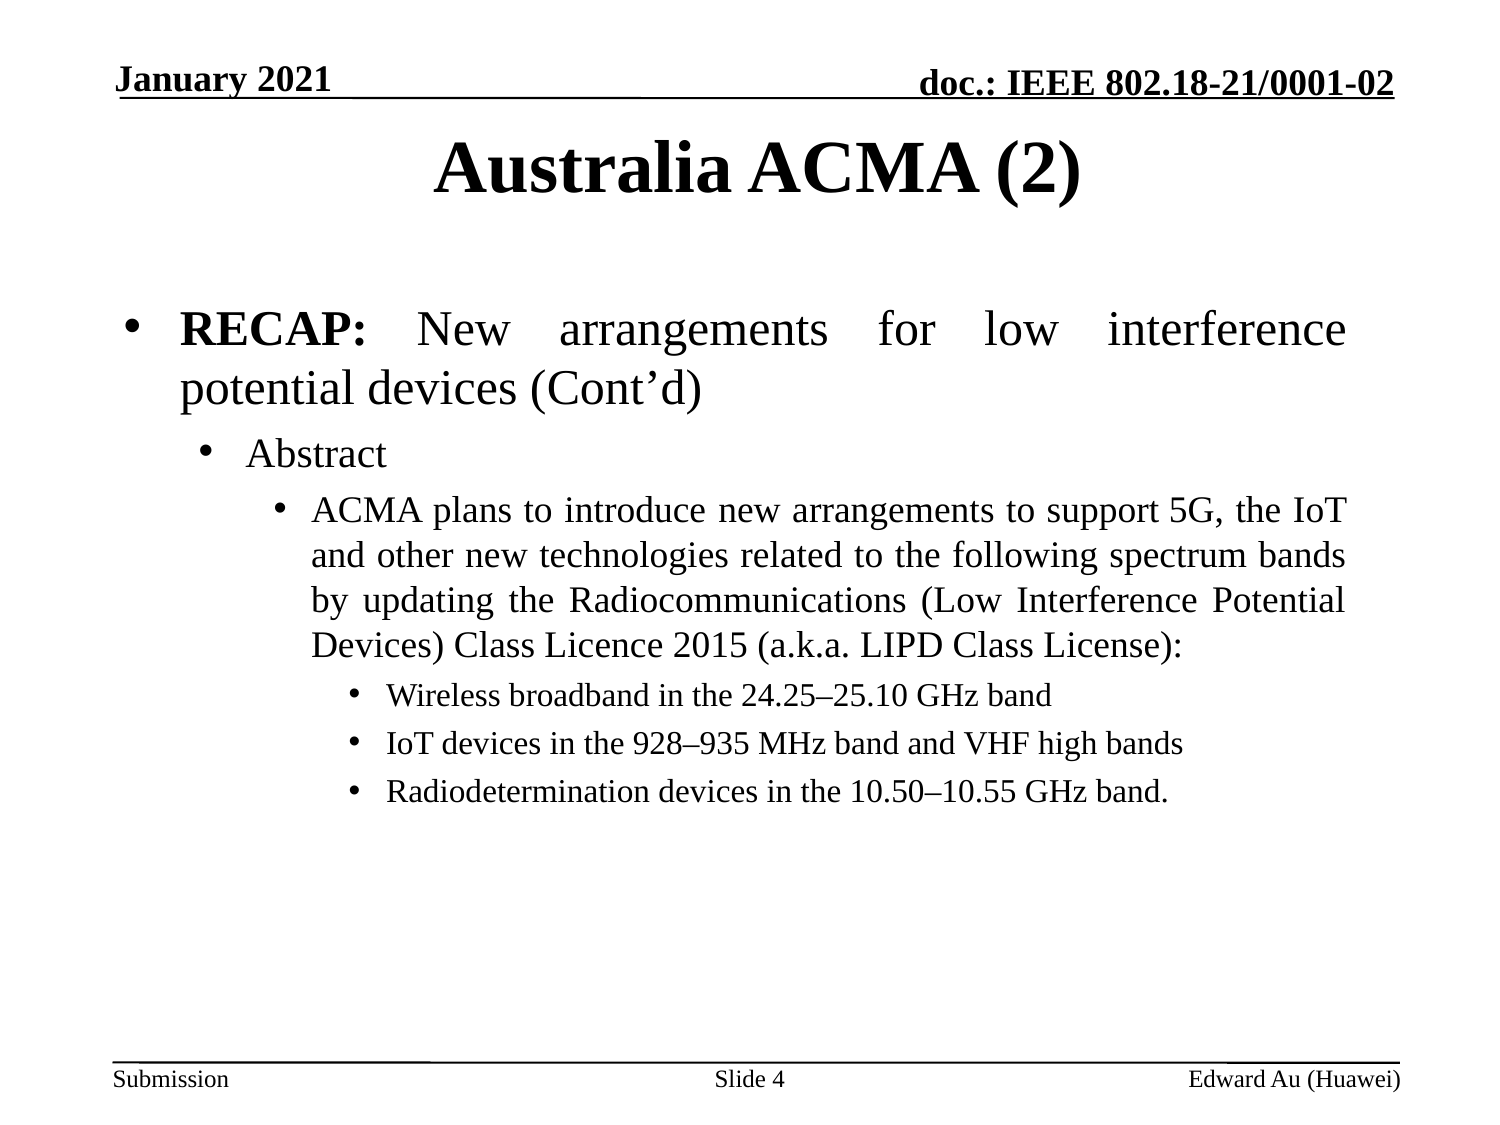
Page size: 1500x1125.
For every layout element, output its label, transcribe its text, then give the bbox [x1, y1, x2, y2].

slide_number Slide 4 [699, 1061, 800, 1123]
footer Edward Au (Huawei) [902, 1061, 1402, 1093]
list RECAP: New arrangements for low interference potential devices (Cont’d) Abstract ACMA plans to introduce new arrangements to support 5G, the IoT and other new technologies related to the following spectrum bands by updating the Radiocommunications (Low Interference Potential Devices) Class Licence 2015 (a.k.a. LIPD Class License): Wireless broadband in the 24.25–25.10 GHz band IoT devices in the 928–935 MHz band and VHF high bands Radiodetermination devices in the 10.50–10.55 GHz band. [108, 287, 1363, 1063]
title Australia ACMA (2) [120, 99, 1396, 226]
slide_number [114, 54, 493, 100]
